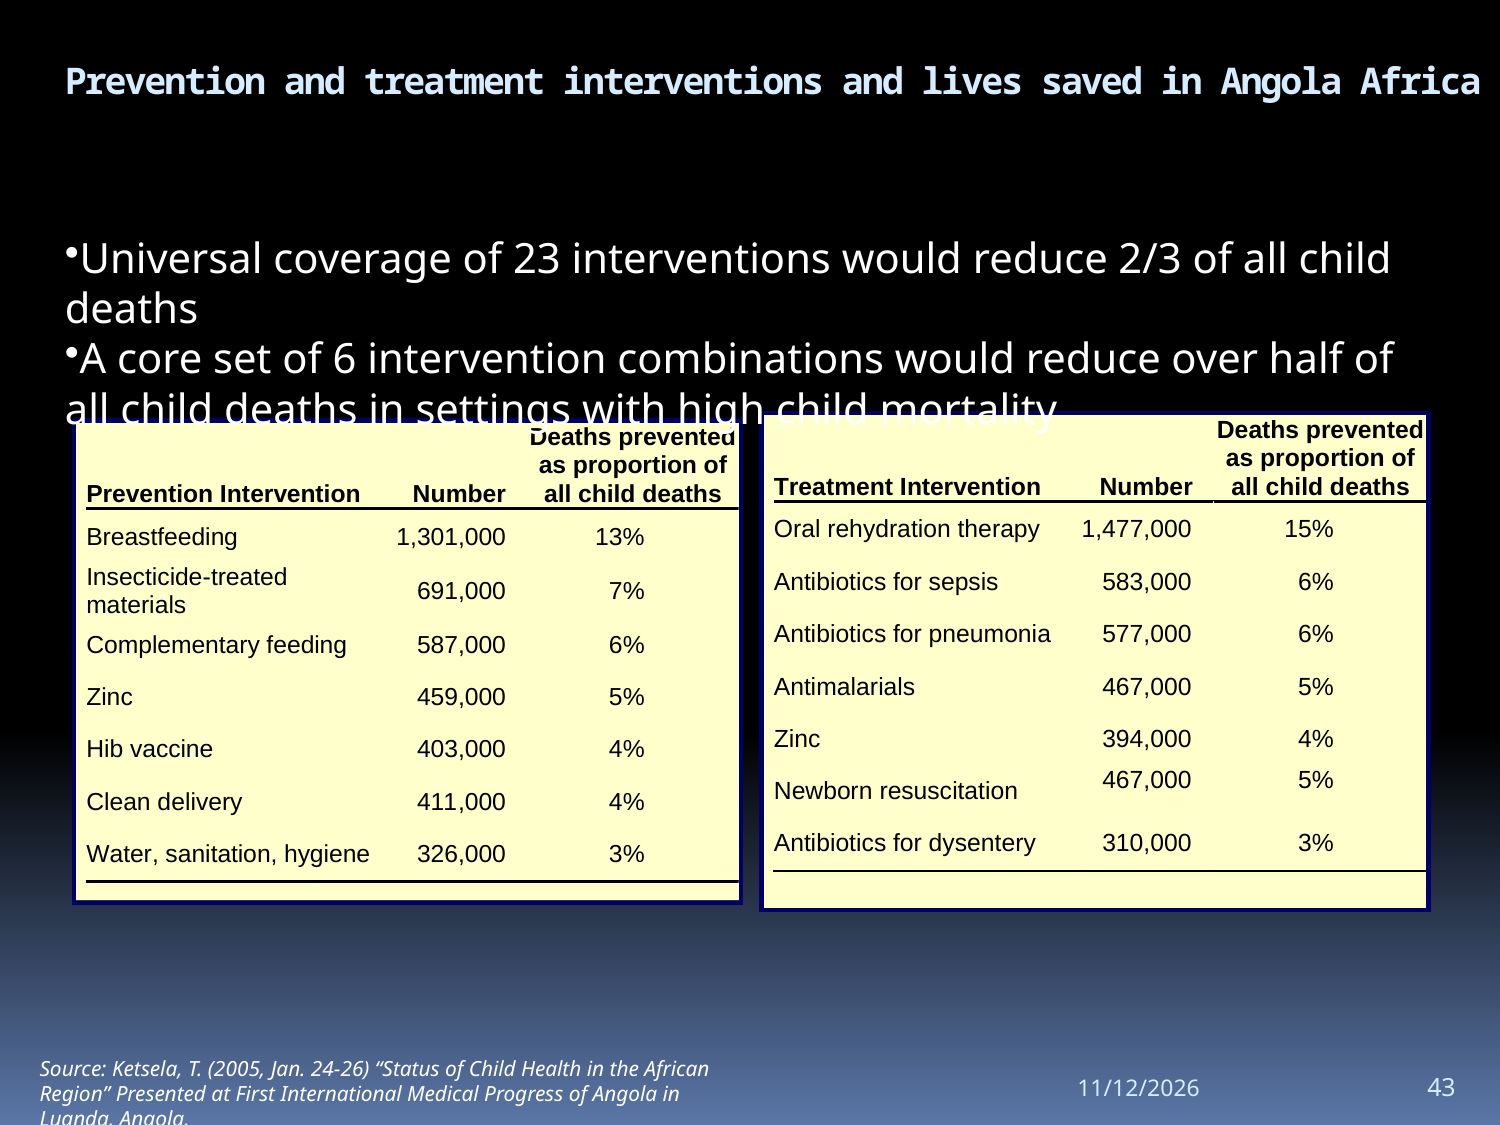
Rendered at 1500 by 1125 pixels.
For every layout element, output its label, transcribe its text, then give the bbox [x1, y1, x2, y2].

title Prevention and treatment interventions and lives saved in Angola Africa [50, 50, 1500, 150]
text_box Source: Ketsela, T. (2005, Jan. 24-26) “Status of Child Health in the African Region” Presented at First International Medical Progress of Angola in Luanda, Angola. [24, 1048, 775, 1125]
text_box Universal coverage of 23 interventions would reduce 2/3 of all child deaths A core set of 6 intervention combinations would reduce over half of all child deaths in settings with high child mortality [50, 224, 1450, 440]
slide_number 43 [1412, 1052, 1488, 1113]
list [763, 414, 1427, 909]
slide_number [1062, 1052, 1412, 1113]
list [75, 422, 740, 901]
